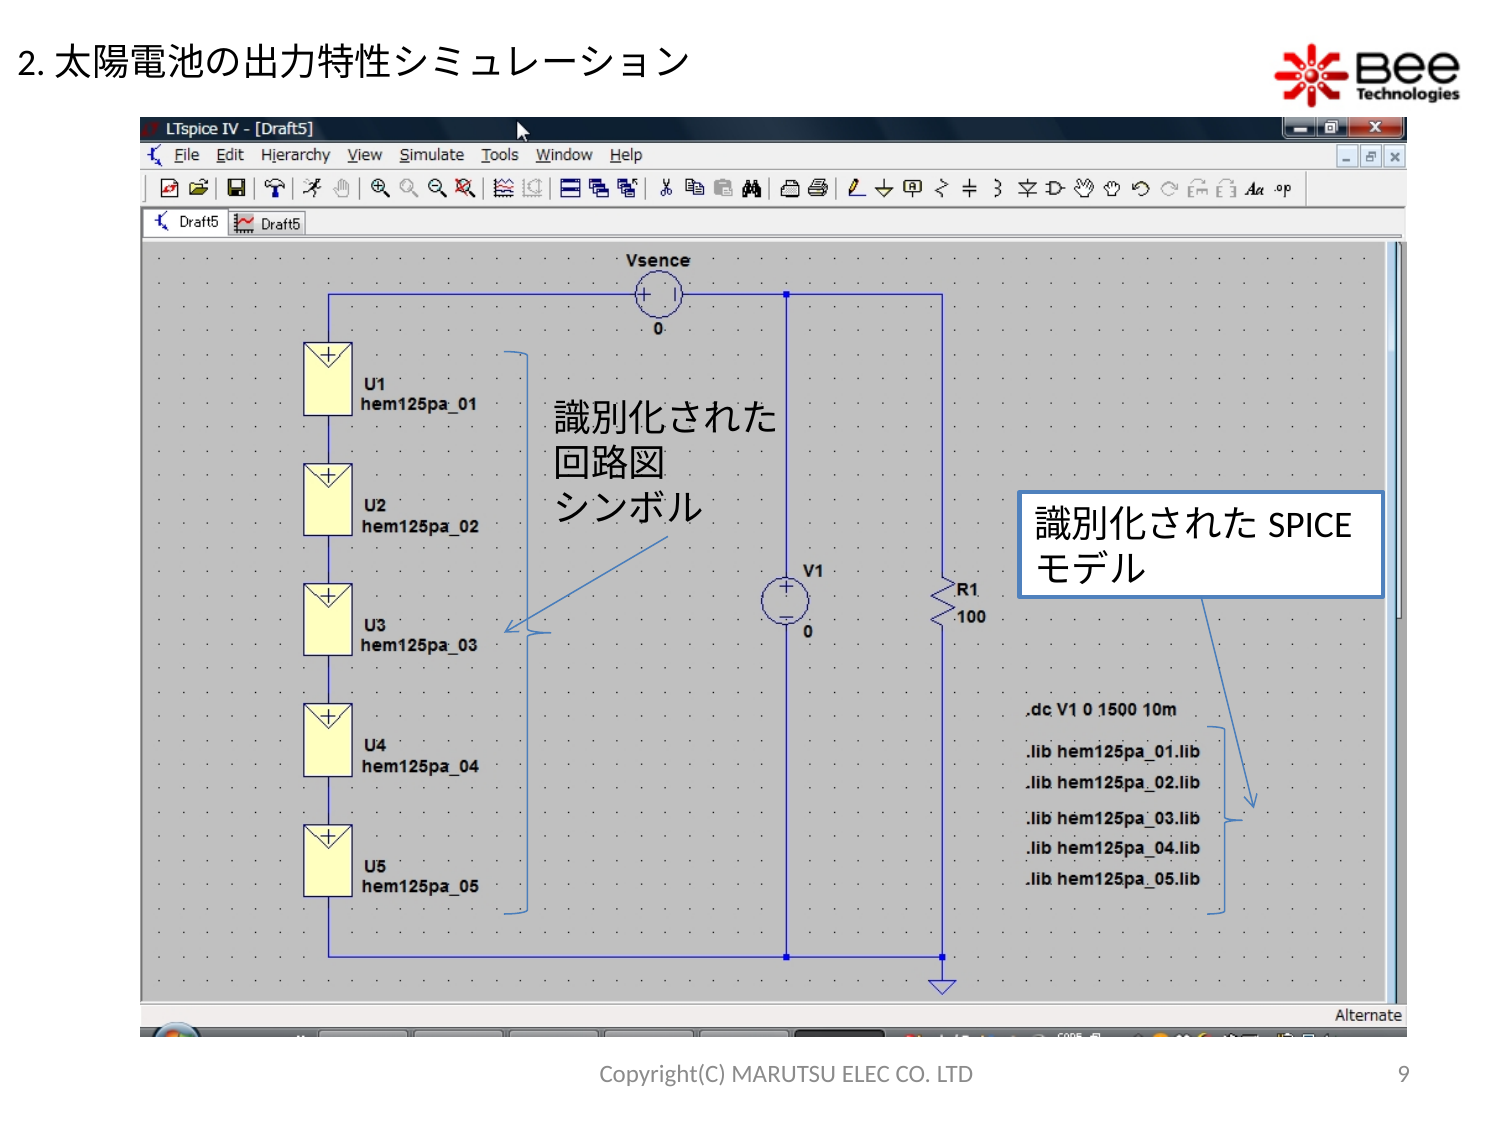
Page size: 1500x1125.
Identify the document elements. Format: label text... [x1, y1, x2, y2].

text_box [1122, 676, 1333, 730]
footer Copyright(C) MARUTSU ELEC CO. LTD [363, 1045, 1211, 1103]
slide_number 9 [1211, 1042, 1425, 1103]
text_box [561, 526, 657, 645]
picture [140, 34, 1466, 1037]
text_box 2.太陽電池の出力特性シミュレーション [2, 30, 706, 91]
